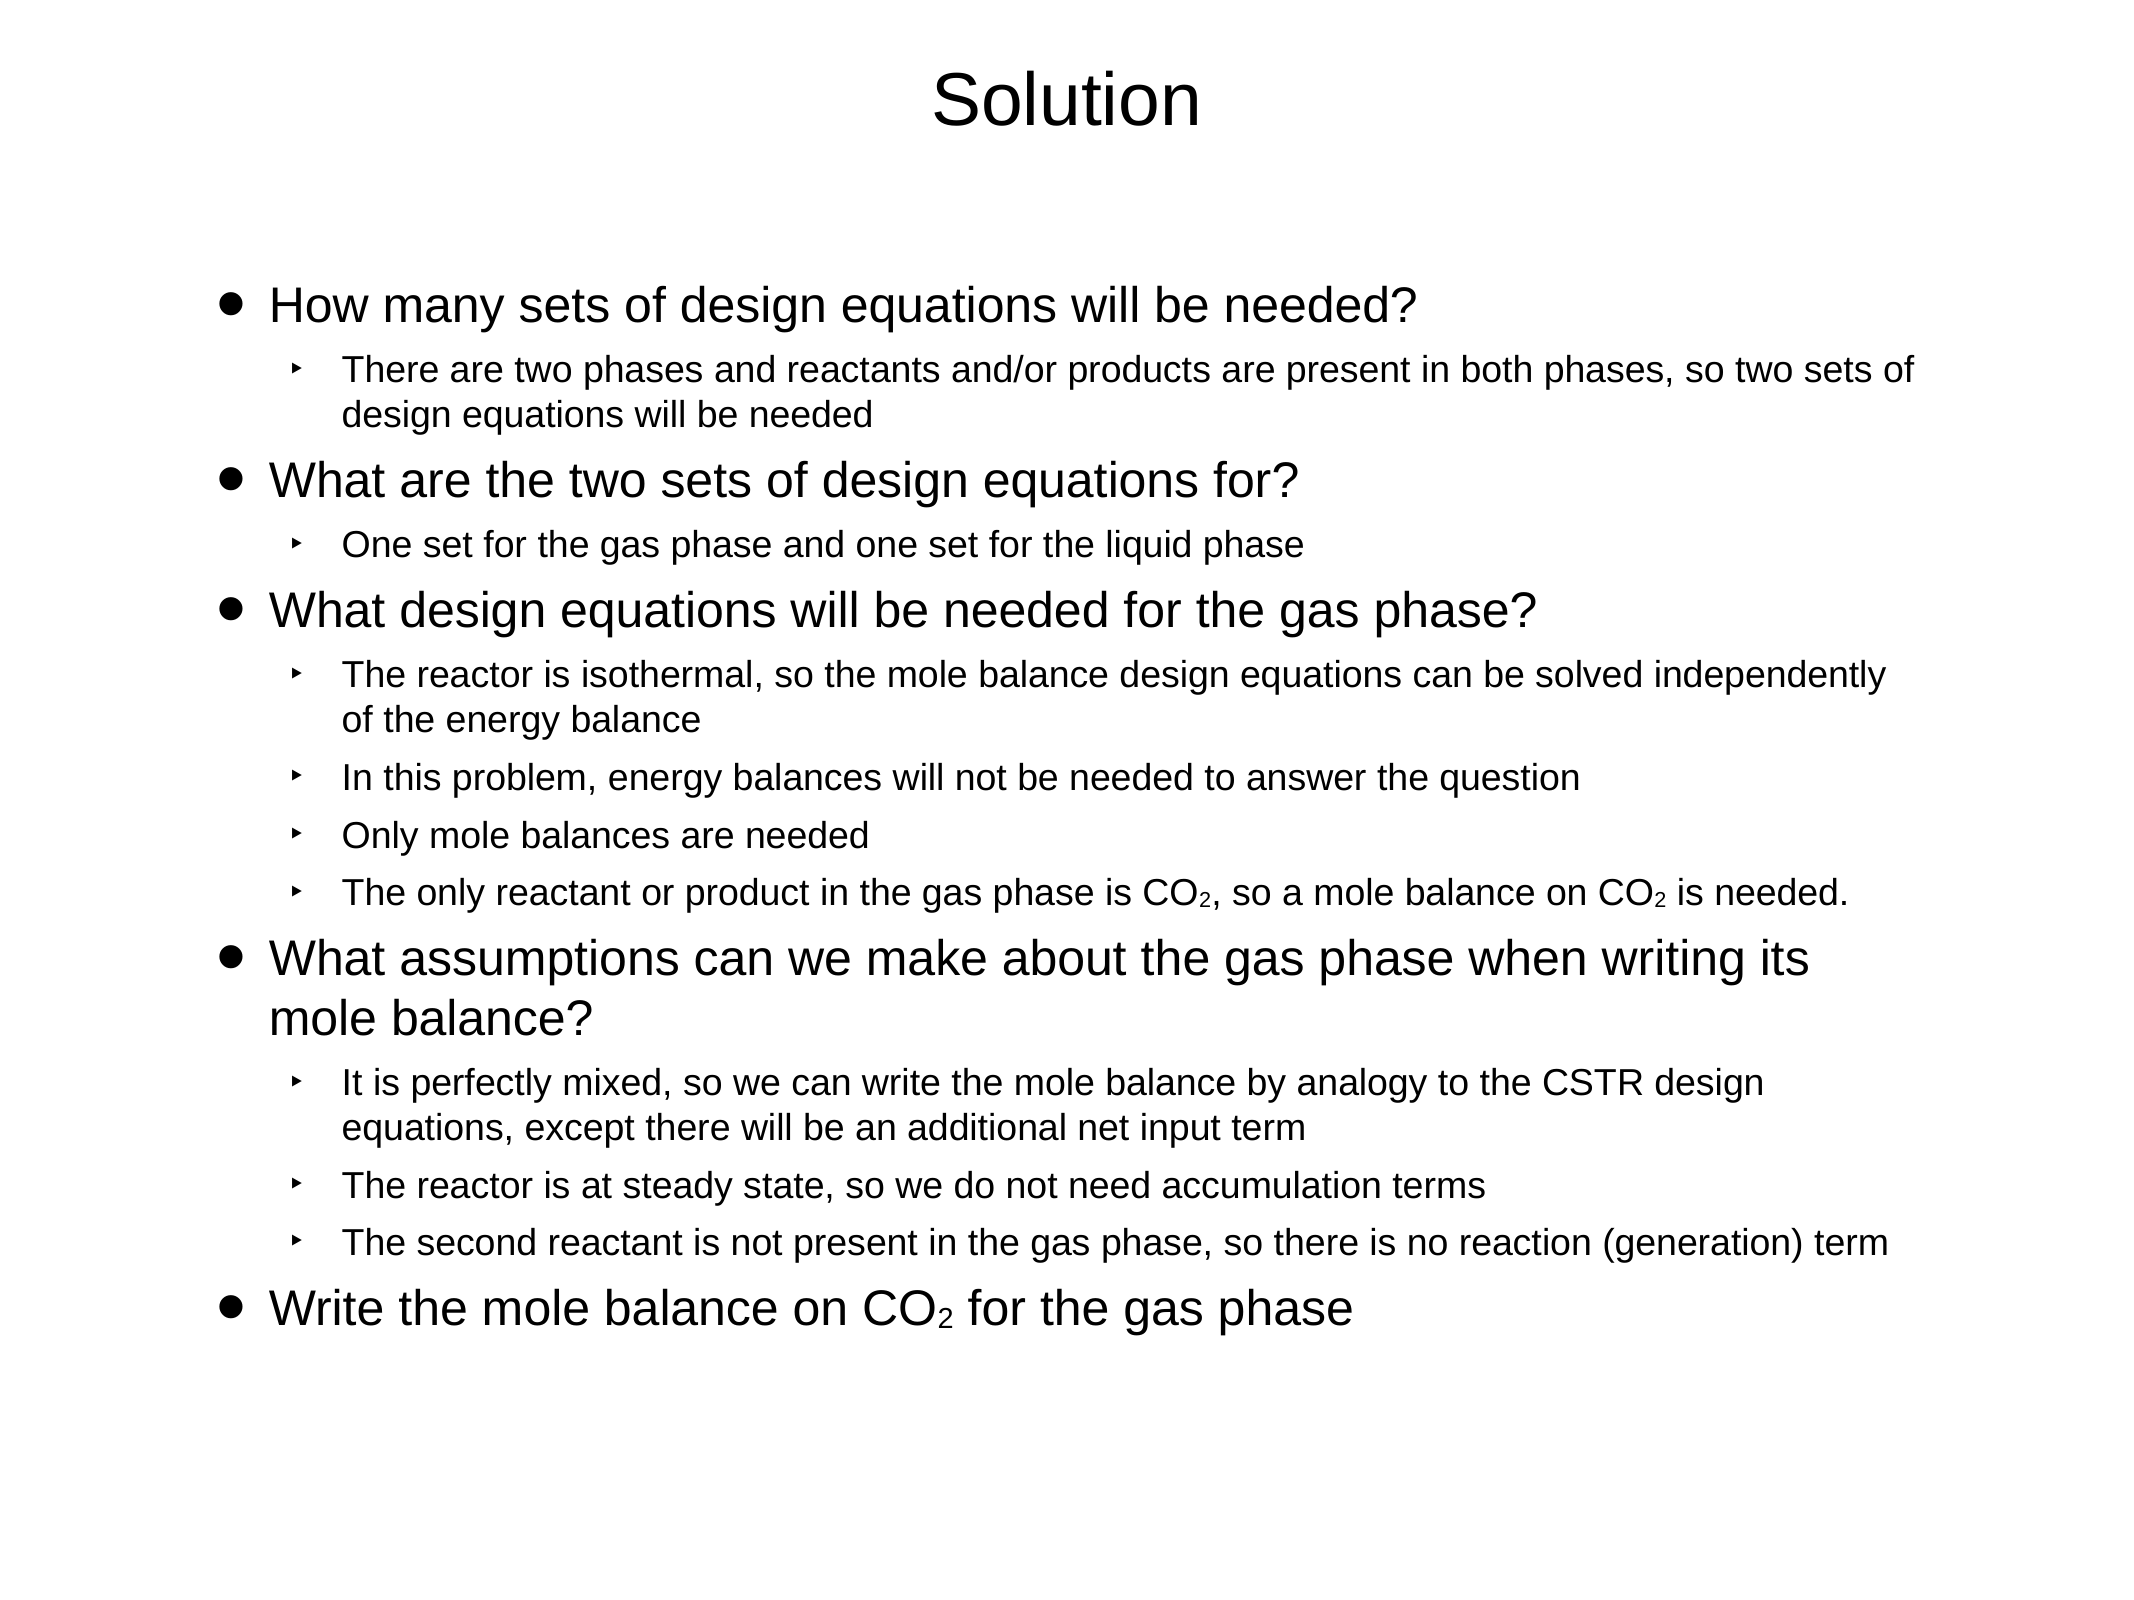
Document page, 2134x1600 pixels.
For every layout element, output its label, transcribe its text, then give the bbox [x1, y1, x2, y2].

title Solution [208, 41, 1925, 250]
list How many sets of design equations will be needed? There are two phases and reactants and/or products are present in both phases, so two sets of design equations will be needed What are the two sets of design equations for? One set for the gas phase and one set for the liquid phase What design equations will be needed for the gas phase? The reactor is isothermal, so the mole balance design equations can be solved independently of the energy balance In this problem, energy balances will not be needed to answer the question Only mole balances are needed The only reactant or product in the gas phase is CO2, so a mole balance on CO2 is needed. What assumptions can we make about the gas phase when writing its mole balance? It is perfectly mixed, so we can write the mole balance by analogy to the CSTR design equations, except there will be an additional net input term The reactor is at steady state, so we do not need accumulation terms The second reactant is not present in the gas phase, so there is no reaction (generation) term Write the mole balance on CO2 for the gas phase [208, 264, 1925, 1463]
